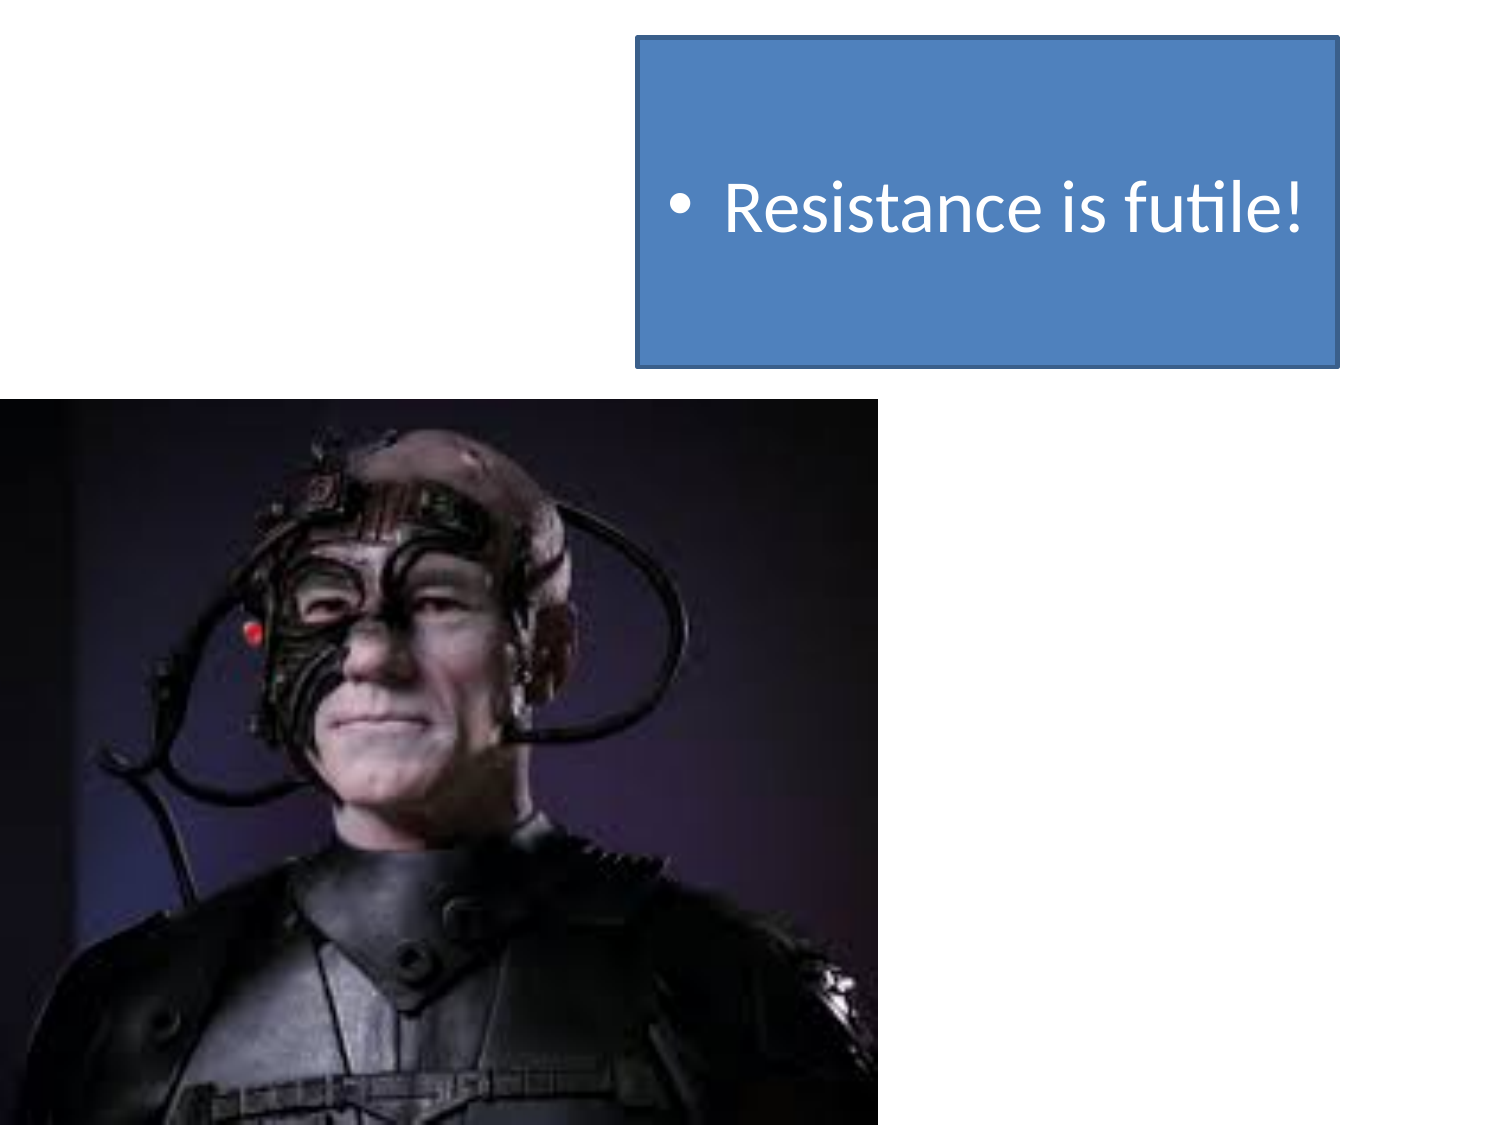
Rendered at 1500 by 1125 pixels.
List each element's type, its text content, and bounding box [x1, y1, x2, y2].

picture [0, 399, 878, 1125]
list Resistance is futile! [635, 35, 1340, 369]
